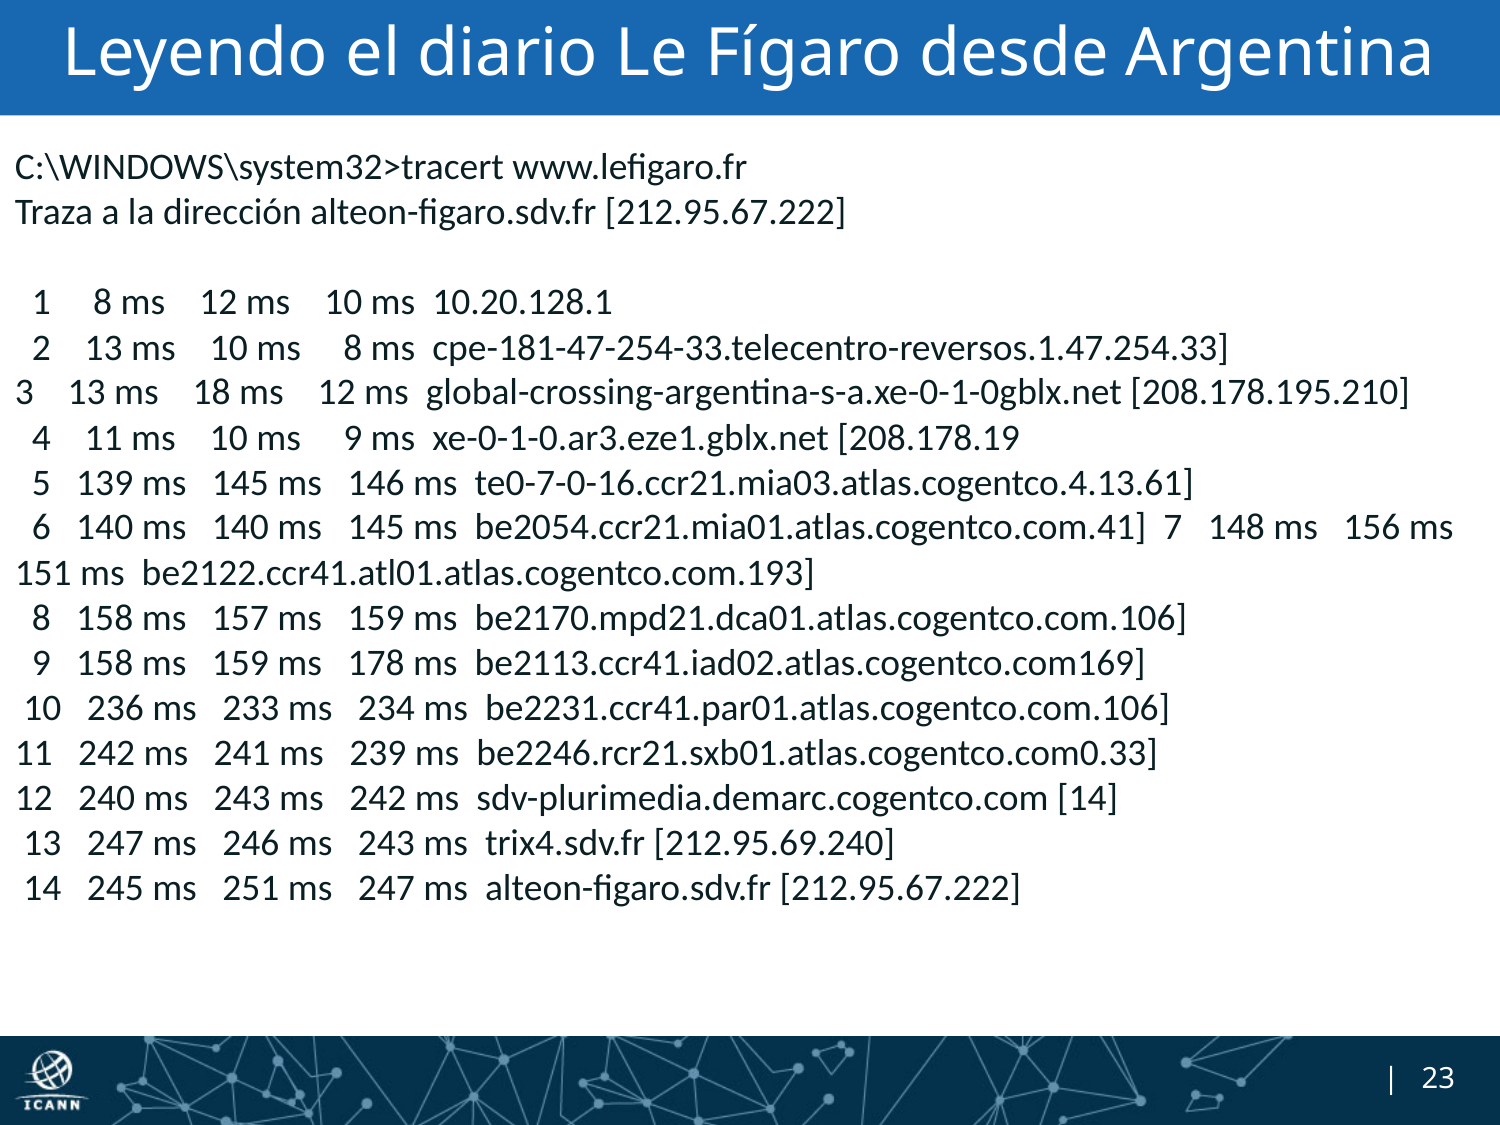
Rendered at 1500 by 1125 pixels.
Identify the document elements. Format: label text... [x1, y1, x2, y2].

title Leyendo el diario Le Fígaro desde Argentina [0, 0, 1500, 116]
picture [0, 1036, 1500, 1125]
text_box C:\WINDOWS\system32>tracert www.lefigaro.fr Traza a la dirección alteon-figaro.sdv.fr [212.95.67.222] 1 8 ms 12 ms 10 ms 10.20.128.1 2 13 ms 10 ms 8 ms cpe-181-47-254-33.telecentro-reversos.1.47.254.33] 3 13 ms 18 ms 12 ms global-crossing-argentina-s-a.xe-0-1-0gblx.net [208.178.195.210] 4 11 ms 10 ms 9 ms xe-0-1-0.ar3.eze1.gblx.net [208.178.19 5 139 ms 145 ms 146 ms te0-7-0-16.ccr21.mia03.atlas.cogentco.4.13.61] 6 140 ms 140 ms 145 ms be2054.ccr21.mia01.atlas.cogentco.com.41] 7 148 ms 156 ms 151 ms be2122.ccr41.atl01.atlas.cogentco.com.193] 8 158 ms 157 ms 159 ms be2170.mpd21.dca01.atlas.cogentco.com.106] 9 158 ms 159 ms 178 ms be2113.ccr41.iad02.atlas.cogentco.com169] 10 236 ms 233 ms 234 ms be2231.ccr41.par01.atlas.cogentco.com.106] 11 242 ms 241 ms 239 ms be2246.rcr21.sxb01.atlas.cogentco.com0.33] 12 240 ms 243 ms 242 ms sdv-plurimedia.demarc.cogentco.com [14] 13 247 ms 246 ms 243 ms trix4.sdv.fr [212.95.69.240] 14 245 ms 251 ms 247 ms alteon-figaro.sdv.fr [212.95.67.222] [0, 135, 1500, 915]
